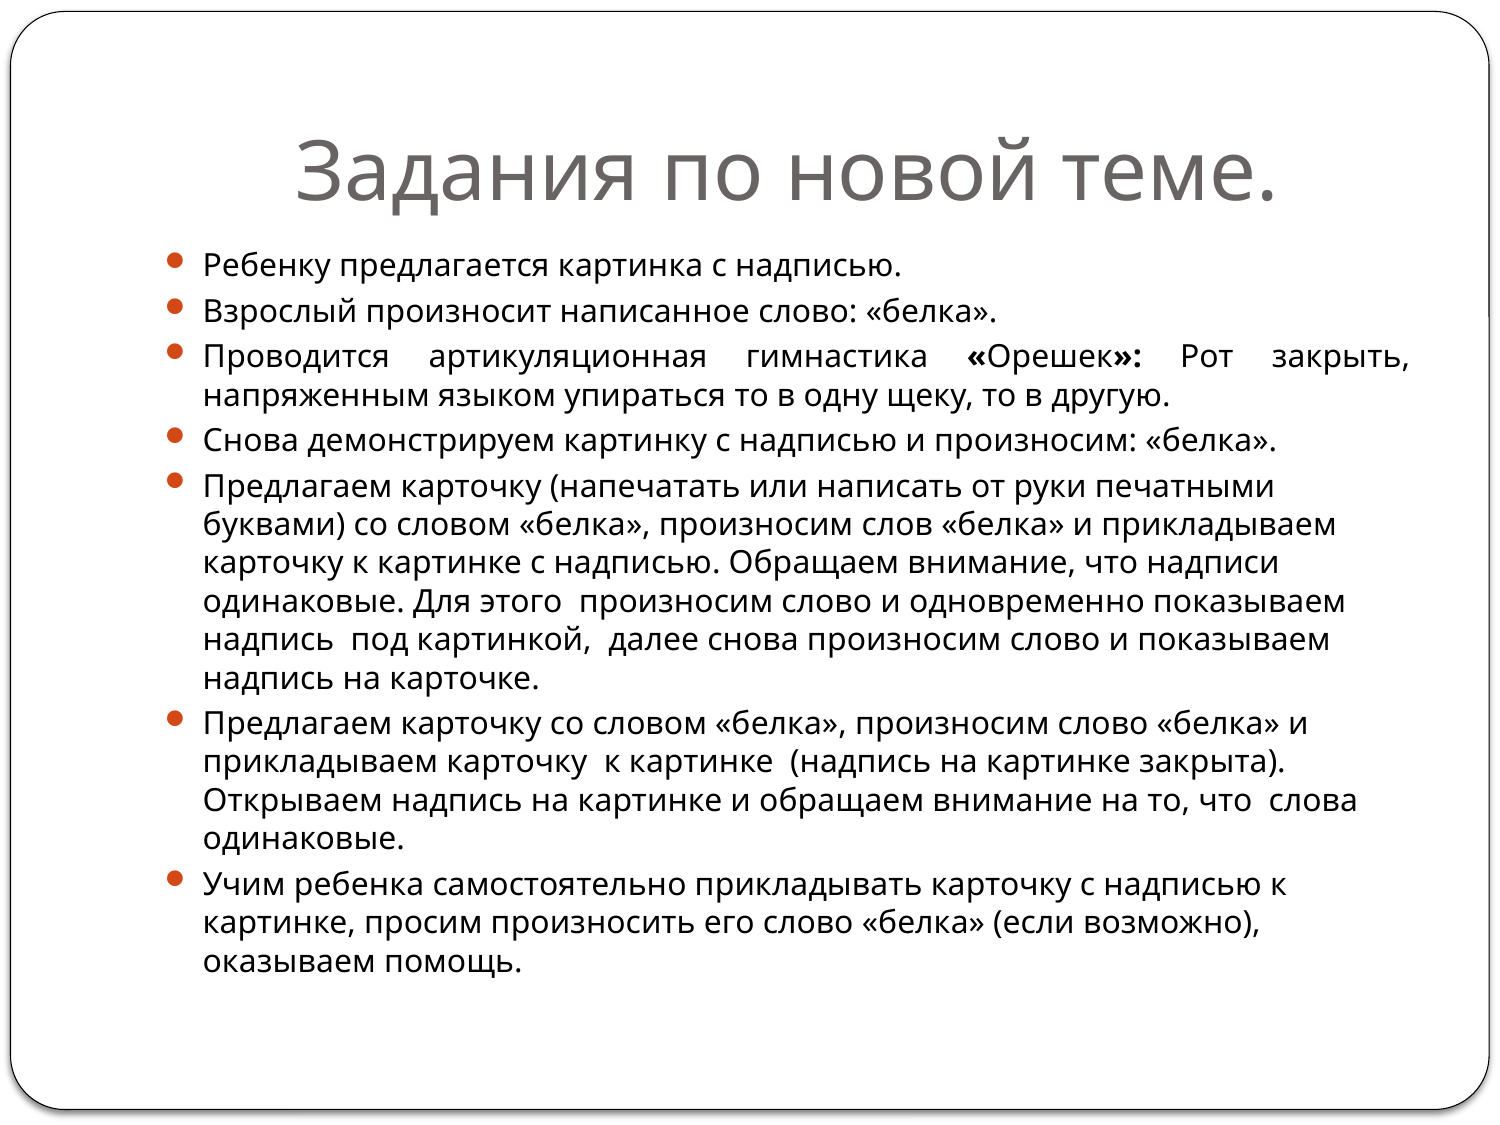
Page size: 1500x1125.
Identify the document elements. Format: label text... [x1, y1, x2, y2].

title Задания по новой теме. [150, 45, 1425, 233]
list Ребенку предлагается картинка с надписью. Взрослый произносит написанное слово: «белка». Проводится артикуляционная гимнастика «Орешек»: Рот закрыть, напряженным языком упираться то в одну щеку, то в другую. Снова демонстрируем картинку с надписью и произносим: «белка». Предлагаем карточку (напечатать или написать от руки печатными буквами) со словом «белка», произносим слов «белка» и прикладываем карточку к картинке с надписью. Обращаем внимание, что надписи одинаковые. Для этого произносим слово и одновременно показываем надпись под картинкой, далее снова произносим слово и показываем надпись на карточке. Предлагаем карточку со словом «белка», произносим слово «белка» и прикладываем карточку к картинке (надпись на картинке закрыта). Открываем надпись на картинке и обращаем внимание на то, что слова одинаковые. Учим ребенка самостоятельно прикладывать карточку с надписью к картинке, просим произносить его слово «белка» (если возможно), оказываем помощь. [150, 237, 1425, 988]
